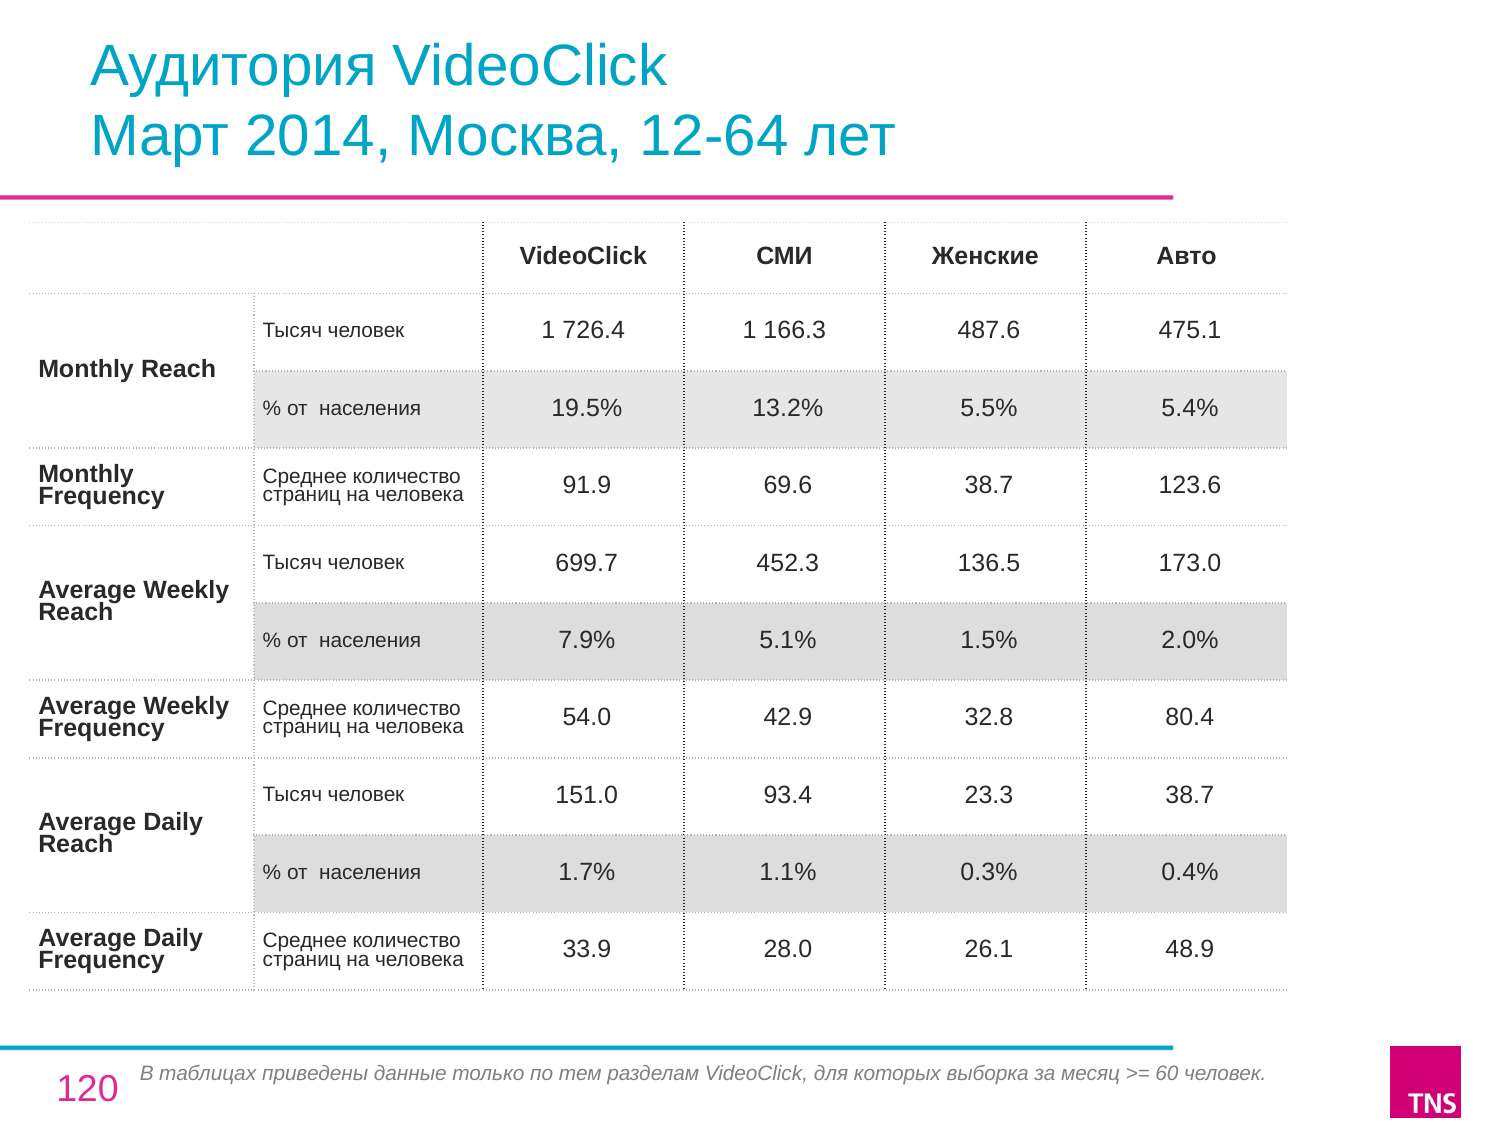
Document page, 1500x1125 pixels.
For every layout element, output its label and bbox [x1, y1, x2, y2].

slide_number [40, 1055, 392, 1125]
title [74, 8, 1476, 187]
table_header [29, 223, 1287, 294]
picture [0, 0, 1500, 1125]
text_box [124, 1052, 1463, 1092]
table_cell [29, 294, 1287, 990]
